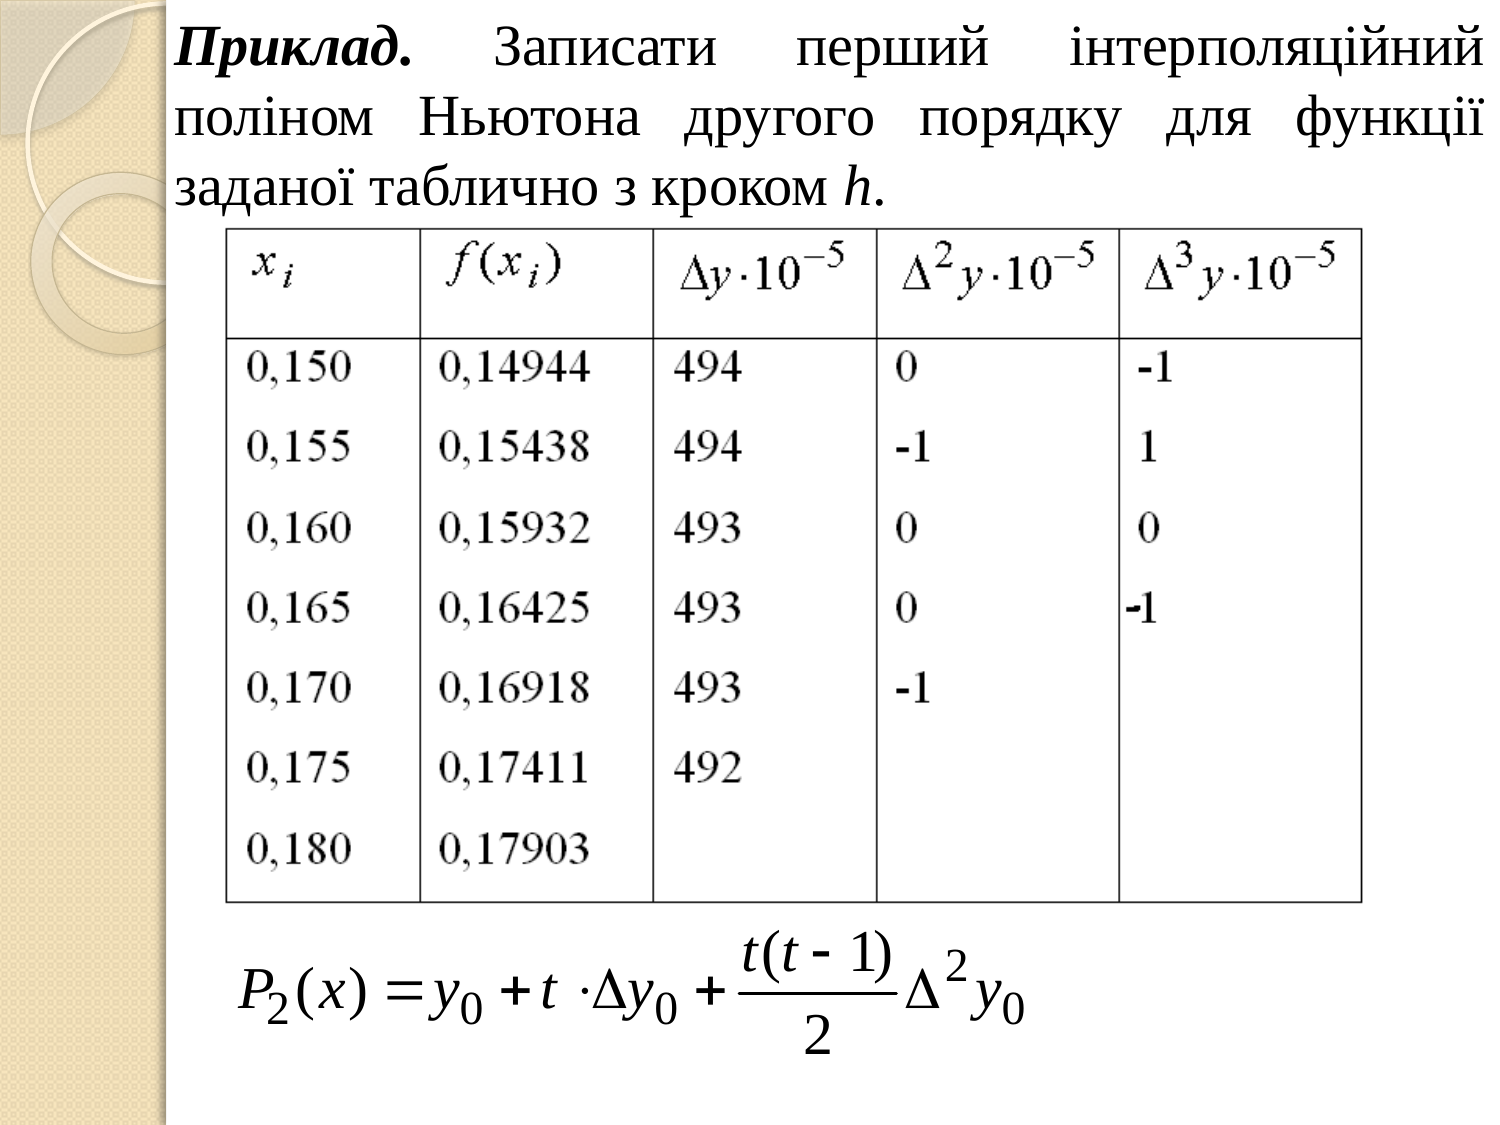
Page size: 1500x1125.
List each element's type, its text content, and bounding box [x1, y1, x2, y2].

picture [218, 219, 1372, 908]
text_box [229, 919, 1033, 1065]
text_box Приклад. Записати перший інтерполяційний поліном Ньютона другого порядку для функції заданої таблично з кроком h. [159, 75, 1500, 225]
text_box [0, 0, 1500, 75]
